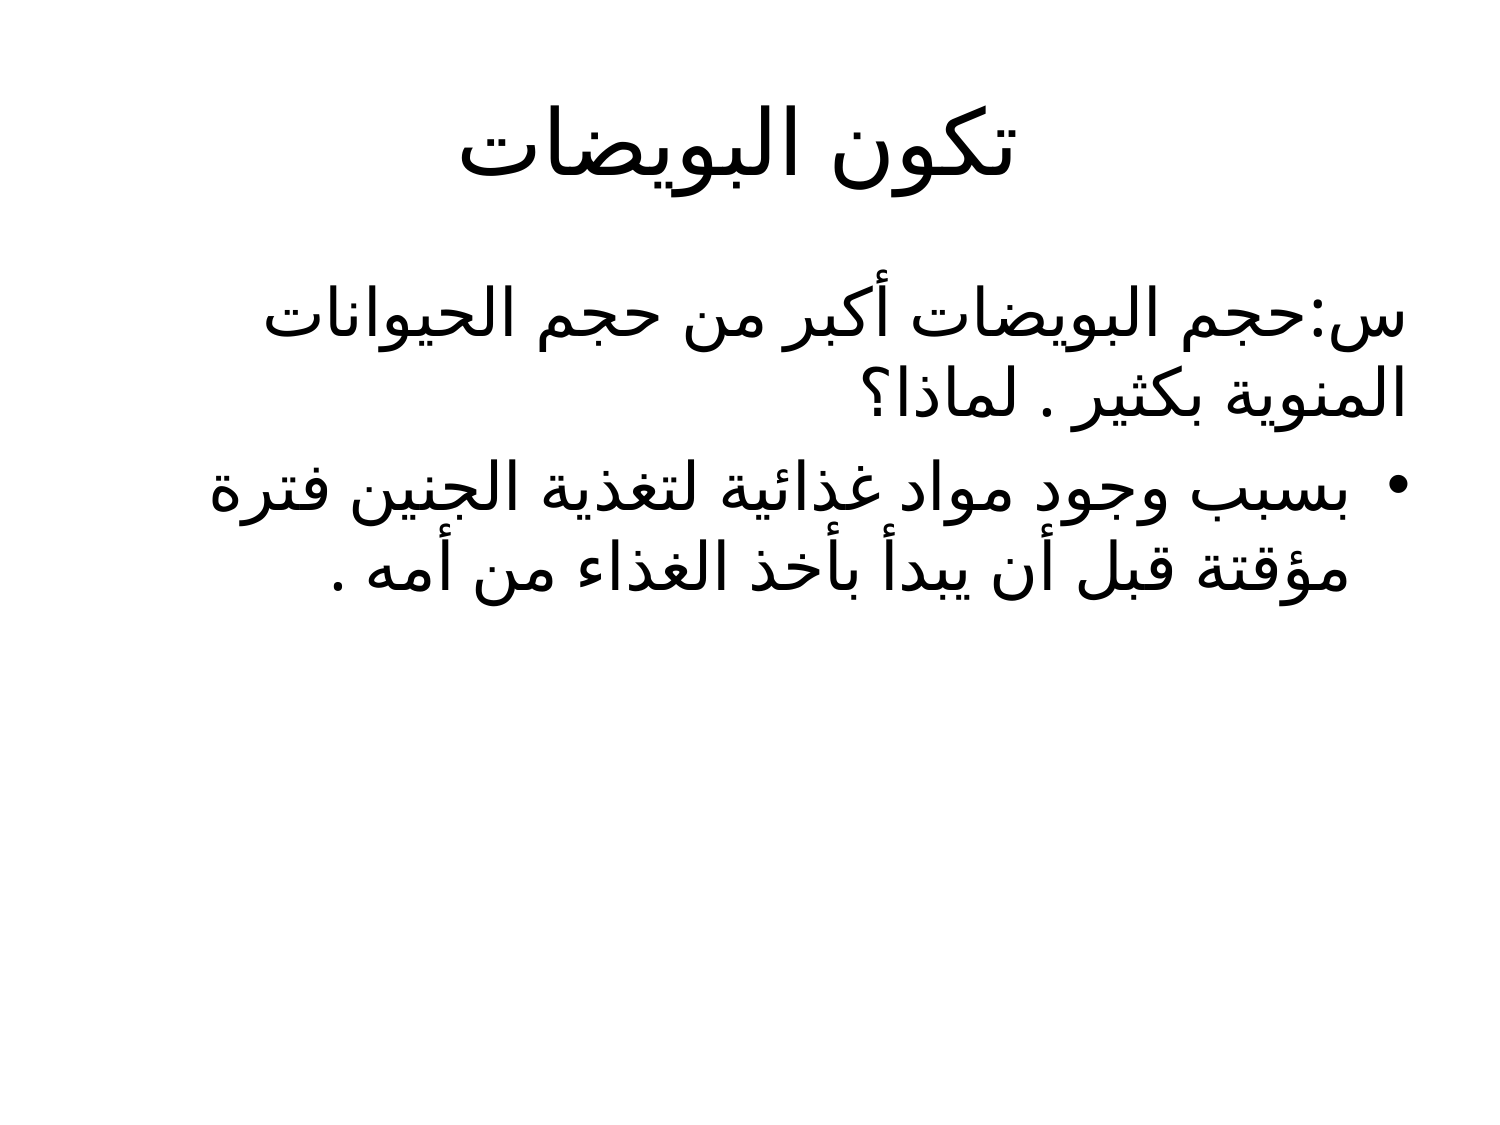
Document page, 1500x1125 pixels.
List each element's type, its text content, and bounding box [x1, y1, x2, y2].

title تكون البويضات [75, 45, 1425, 233]
list س:حجم البويضات أكبر من حجم الحيوانات المنوية بكثير . لماذا؟ بسبب وجود مواد غذائية لتغذية الجنين فترة مؤقتة قبل أن يبدأ بأخذ الغذاء من أمه . [75, 262, 1425, 1005]
